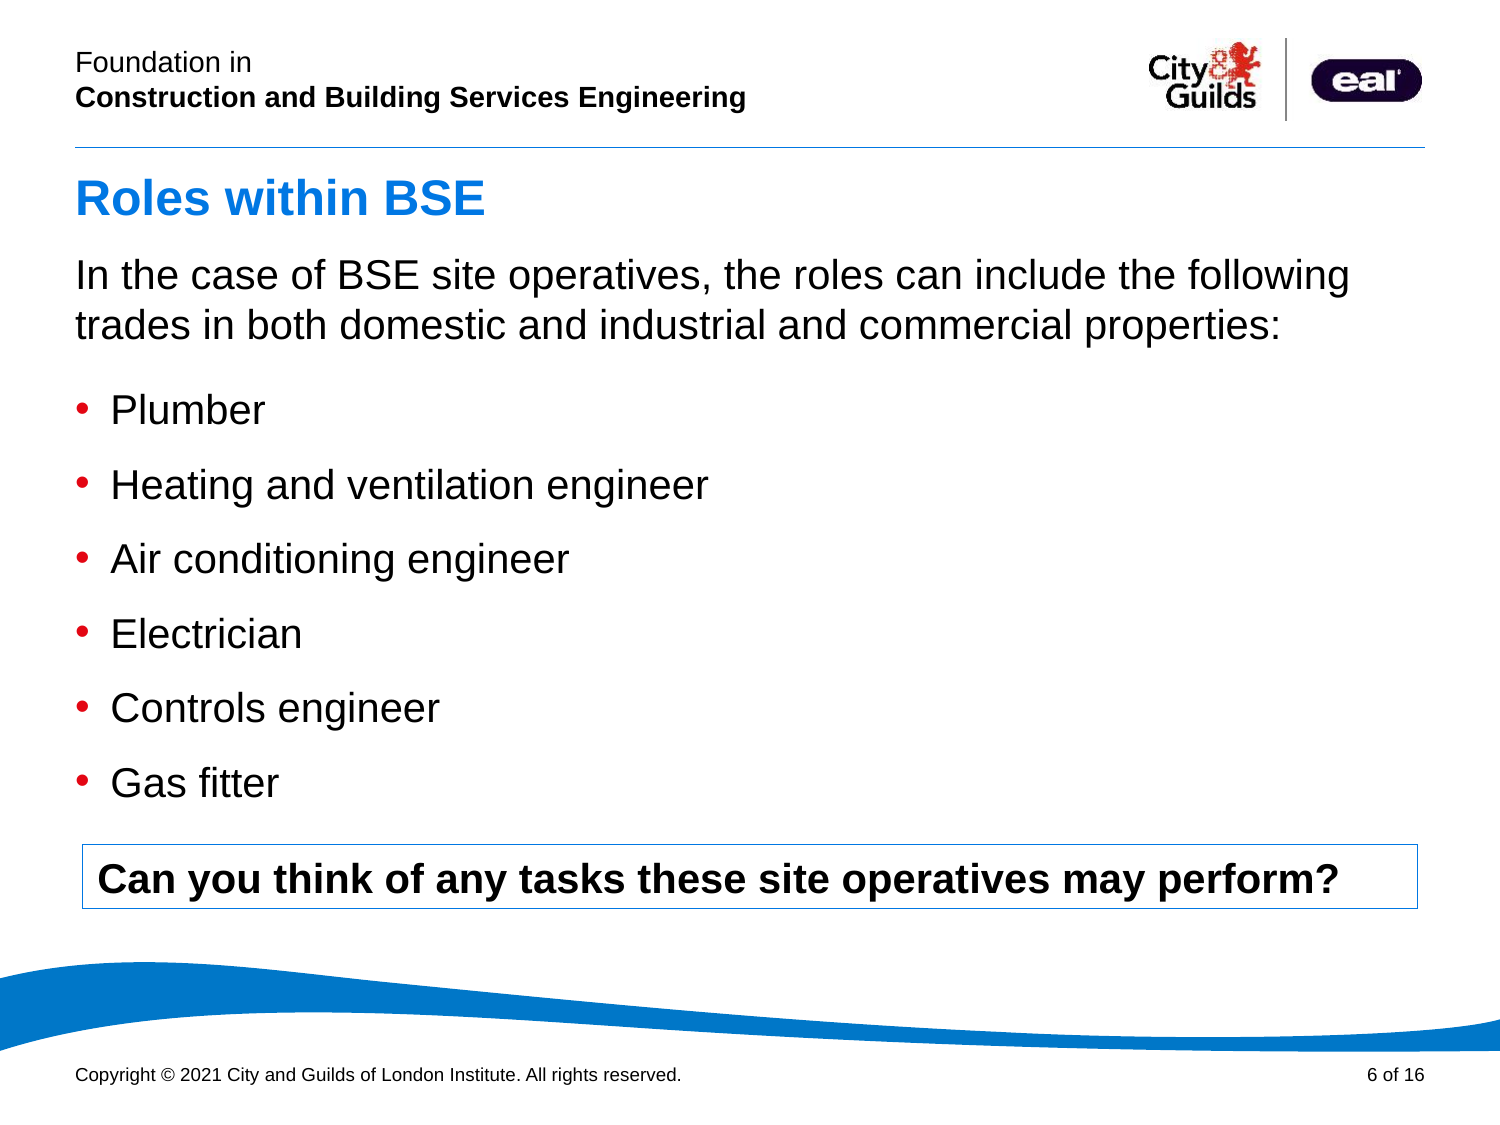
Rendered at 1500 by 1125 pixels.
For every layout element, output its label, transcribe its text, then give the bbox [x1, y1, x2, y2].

picture [1149, 38, 1422, 121]
list In the case of BSE site operatives, the roles can include the following trades in both domestic and industrial and commercial properties: Plumber Heating and ventilation engineer Air conditioning engineer Electrician Controls engineer Gas fitter [74, 247, 1426, 764]
text_box Can you think of any tasks these site operatives may perform? [82, 844, 1418, 909]
title Roles within BSE [74, 165, 1426, 229]
